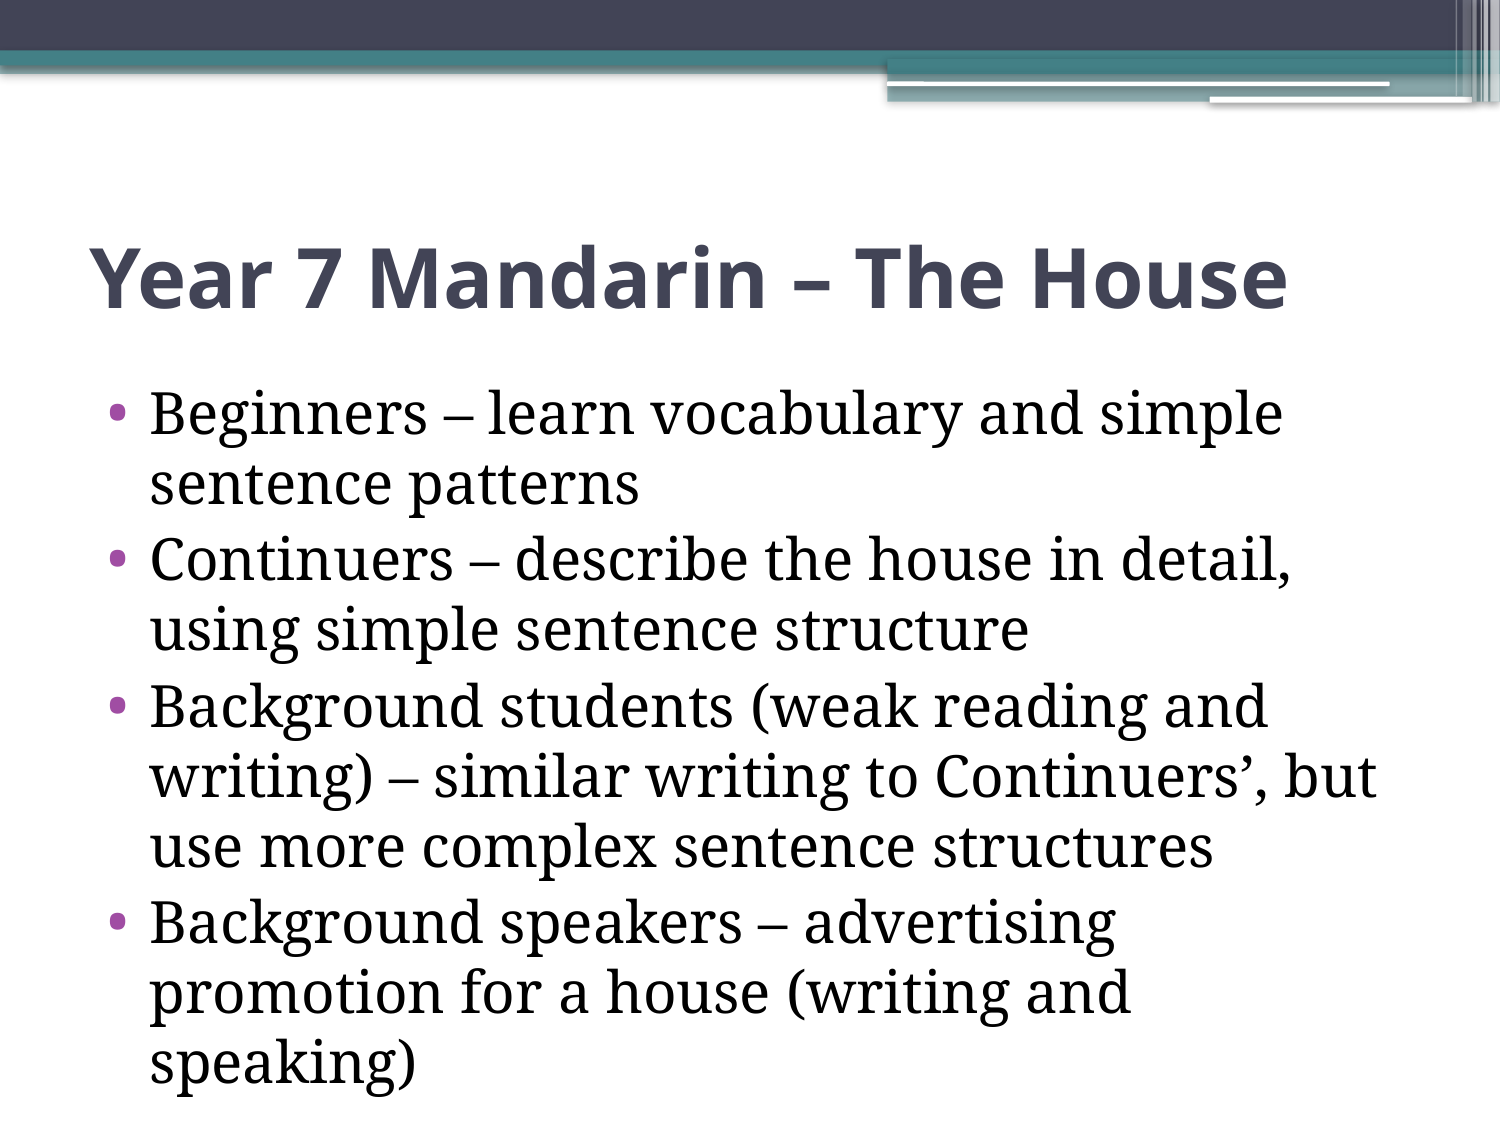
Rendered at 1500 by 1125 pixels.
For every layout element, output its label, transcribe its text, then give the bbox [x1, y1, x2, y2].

title Year 7 Mandarin – The House [75, 187, 1425, 363]
list Beginners – learn vocabulary and simple sentence patterns Continuers – describe the house in detail, using simple sentence structure Background students (weak reading and writing) – similar writing to Continuers’, but use more complex sentence structures Background speakers – advertising promotion for a house (writing and speaking) [75, 368, 1425, 1079]
